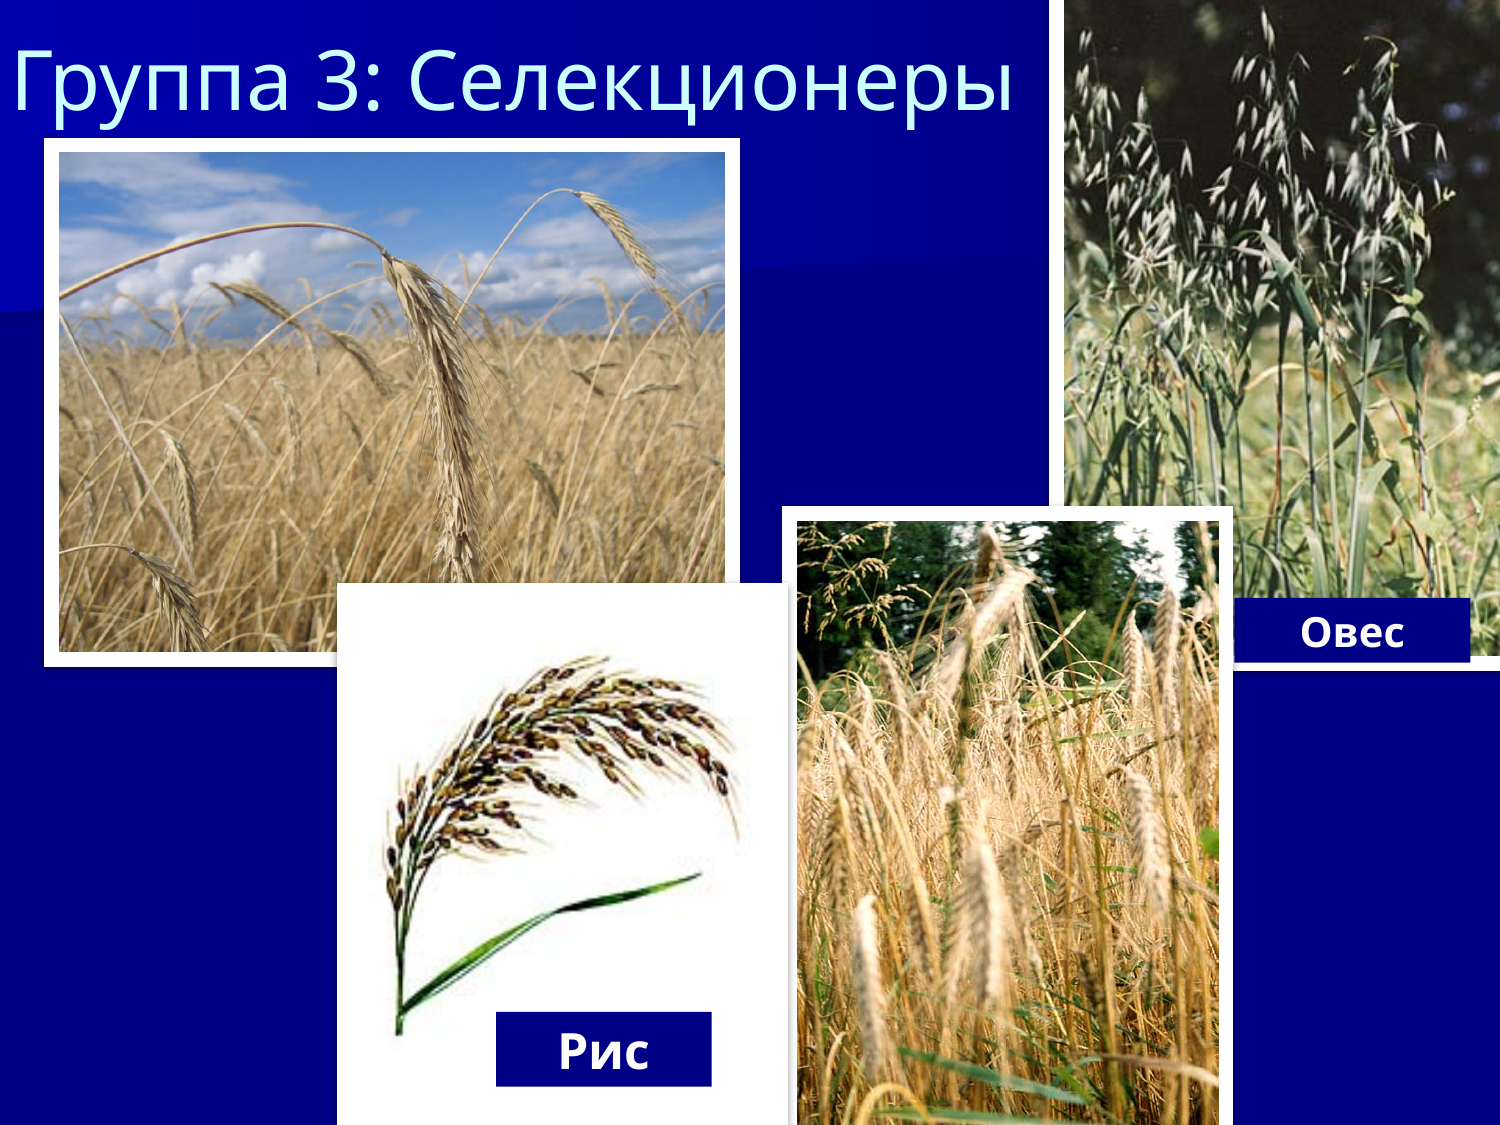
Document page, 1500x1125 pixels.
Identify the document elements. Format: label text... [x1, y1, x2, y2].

picture [58, 152, 726, 653]
title Группа 3: Селекционеры [0, 19, 1044, 135]
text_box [351, 597, 774, 1114]
picture [796, 520, 1219, 1125]
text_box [1063, 0, 1500, 664]
